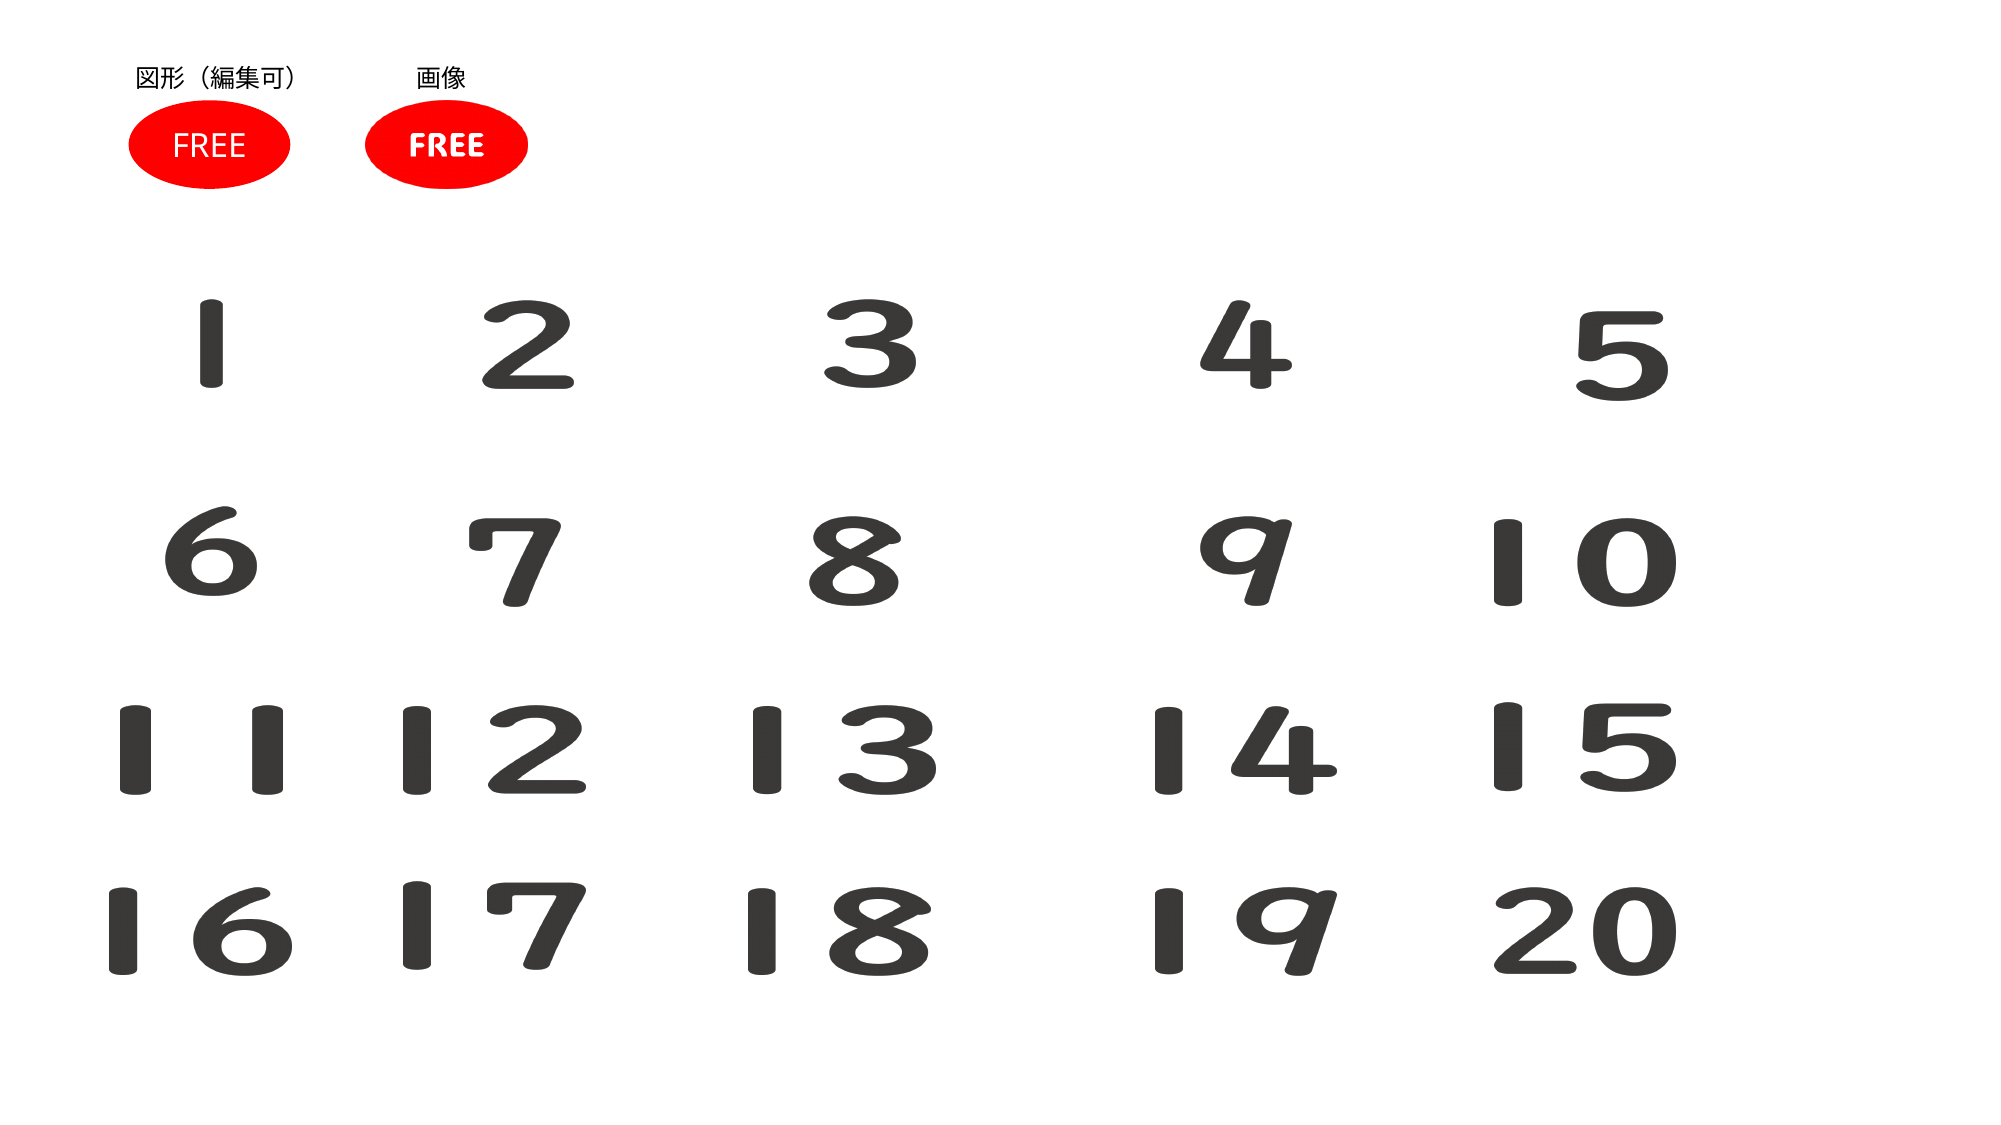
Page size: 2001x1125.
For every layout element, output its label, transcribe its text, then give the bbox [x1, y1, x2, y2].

picture [748, 887, 931, 976]
picture [809, 516, 901, 606]
picture [365, 100, 528, 189]
picture [403, 881, 586, 970]
picture [1494, 518, 1677, 607]
text_box 画像 [402, 54, 482, 100]
picture [165, 506, 257, 596]
picture [1155, 887, 1337, 976]
picture [1494, 887, 1677, 976]
picture [1200, 300, 1292, 390]
picture [1200, 516, 1292, 606]
picture [109, 887, 292, 976]
picture [1155, 706, 1337, 795]
picture [469, 518, 561, 607]
picture [1494, 702, 1677, 792]
picture [403, 705, 586, 795]
picture [1576, 311, 1668, 401]
picture [120, 705, 283, 795]
picture [482, 300, 574, 390]
text_box FREE [127, 100, 292, 190]
picture [200, 299, 223, 388]
text_box 図形（編集可） [120, 54, 326, 100]
picture [753, 705, 936, 795]
picture [824, 299, 916, 388]
